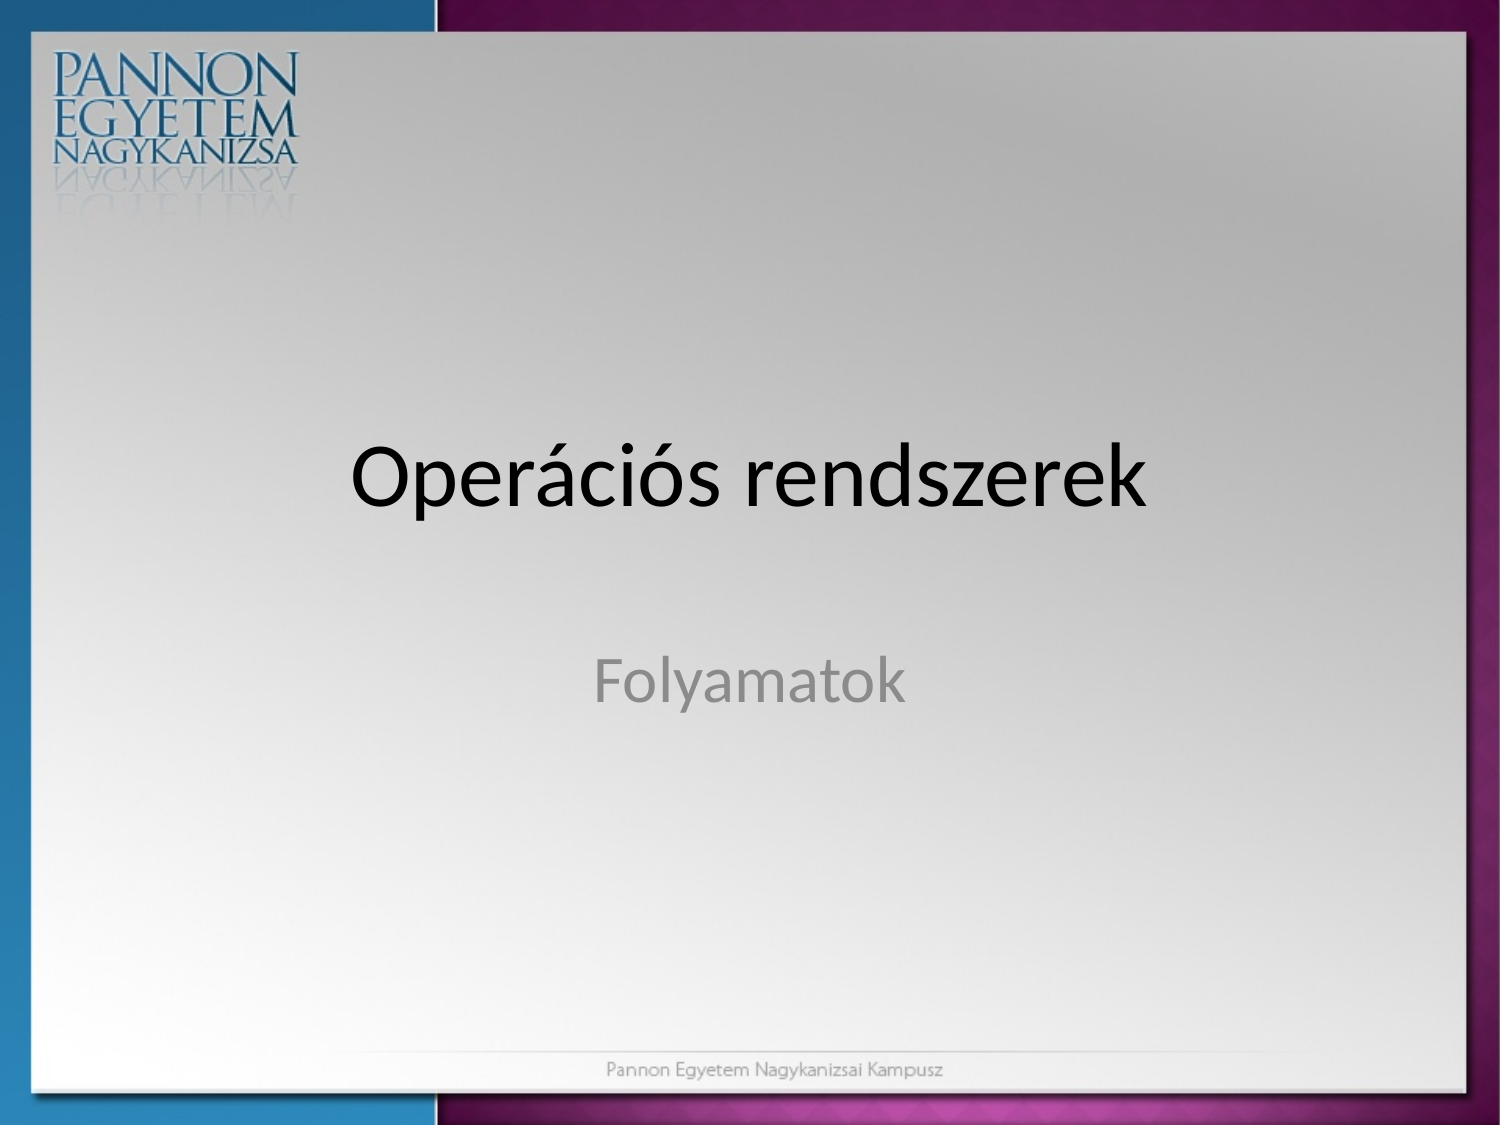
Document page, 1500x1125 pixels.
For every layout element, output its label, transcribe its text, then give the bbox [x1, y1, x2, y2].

picture [0, 0, 1500, 1125]
title Operációs rendszerek [112, 349, 1388, 591]
subtitle Folyamatok [225, 637, 1275, 925]
